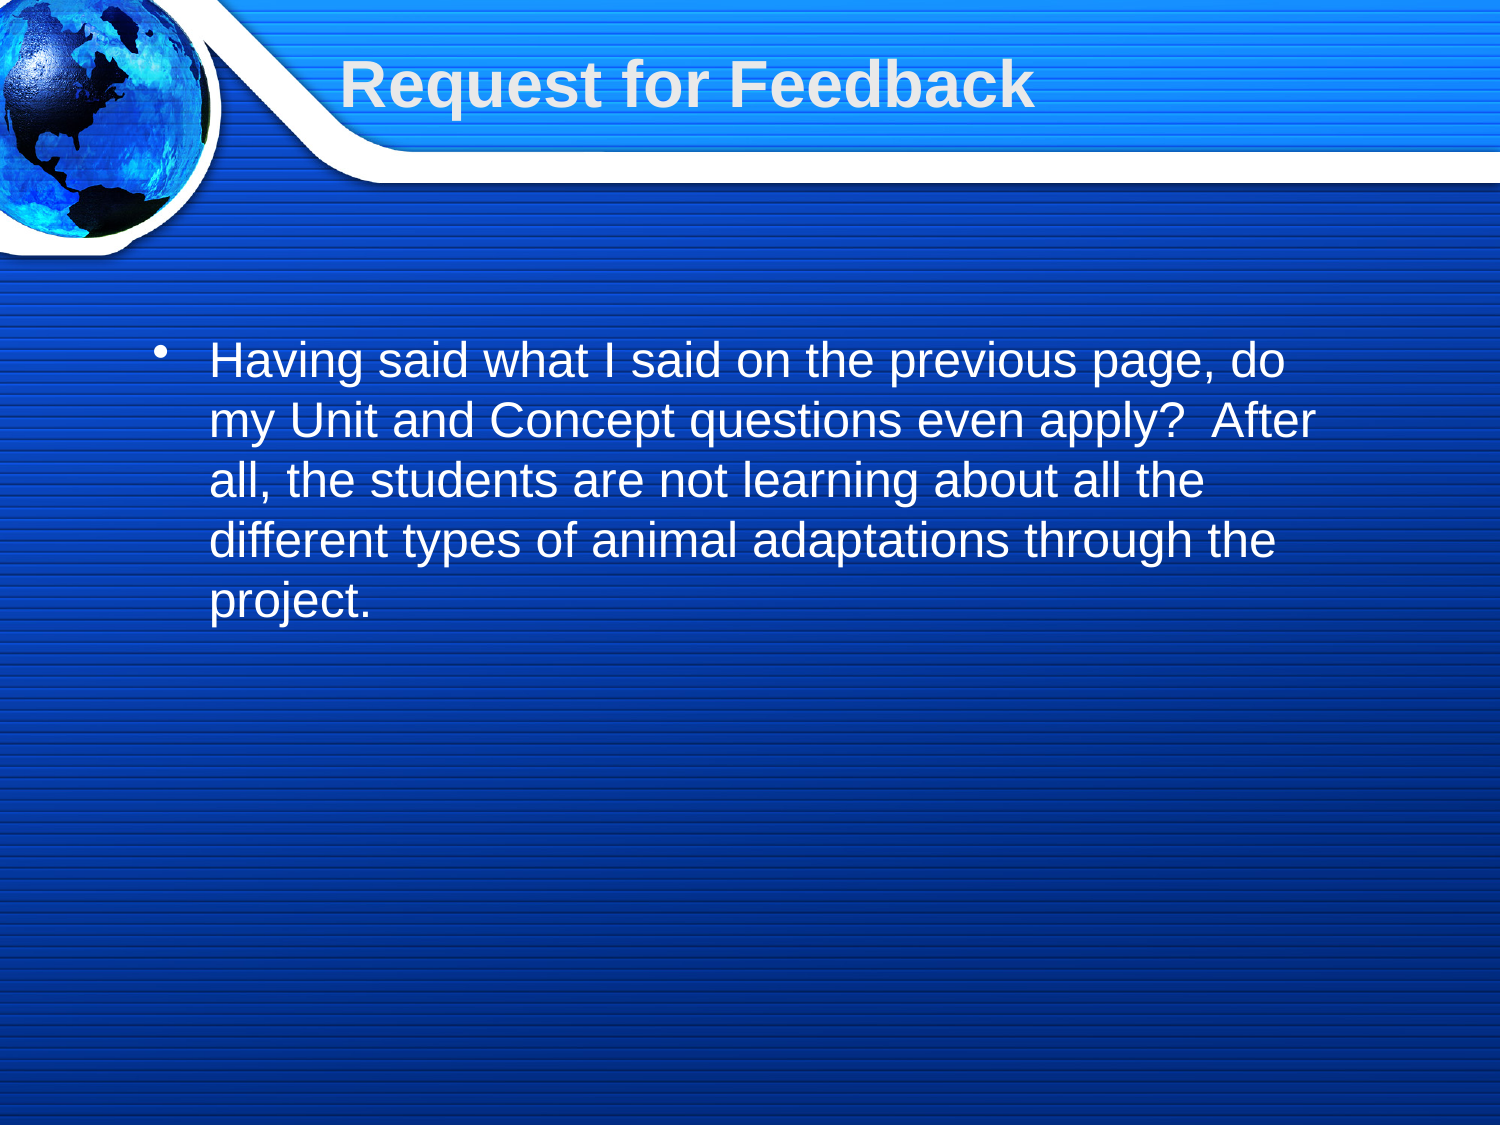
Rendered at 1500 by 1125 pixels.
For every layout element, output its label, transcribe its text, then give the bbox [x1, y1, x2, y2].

picture [0, 0, 1500, 1125]
list Having said what I said on the previous page, do my Unit and Concept questions even apply? After all, the students are not learning about all the different types of animal adaptations through the project. [137, 249, 1376, 1125]
title Request for Feedback [324, 24, 1476, 138]
picture [5, 51, 14, 64]
